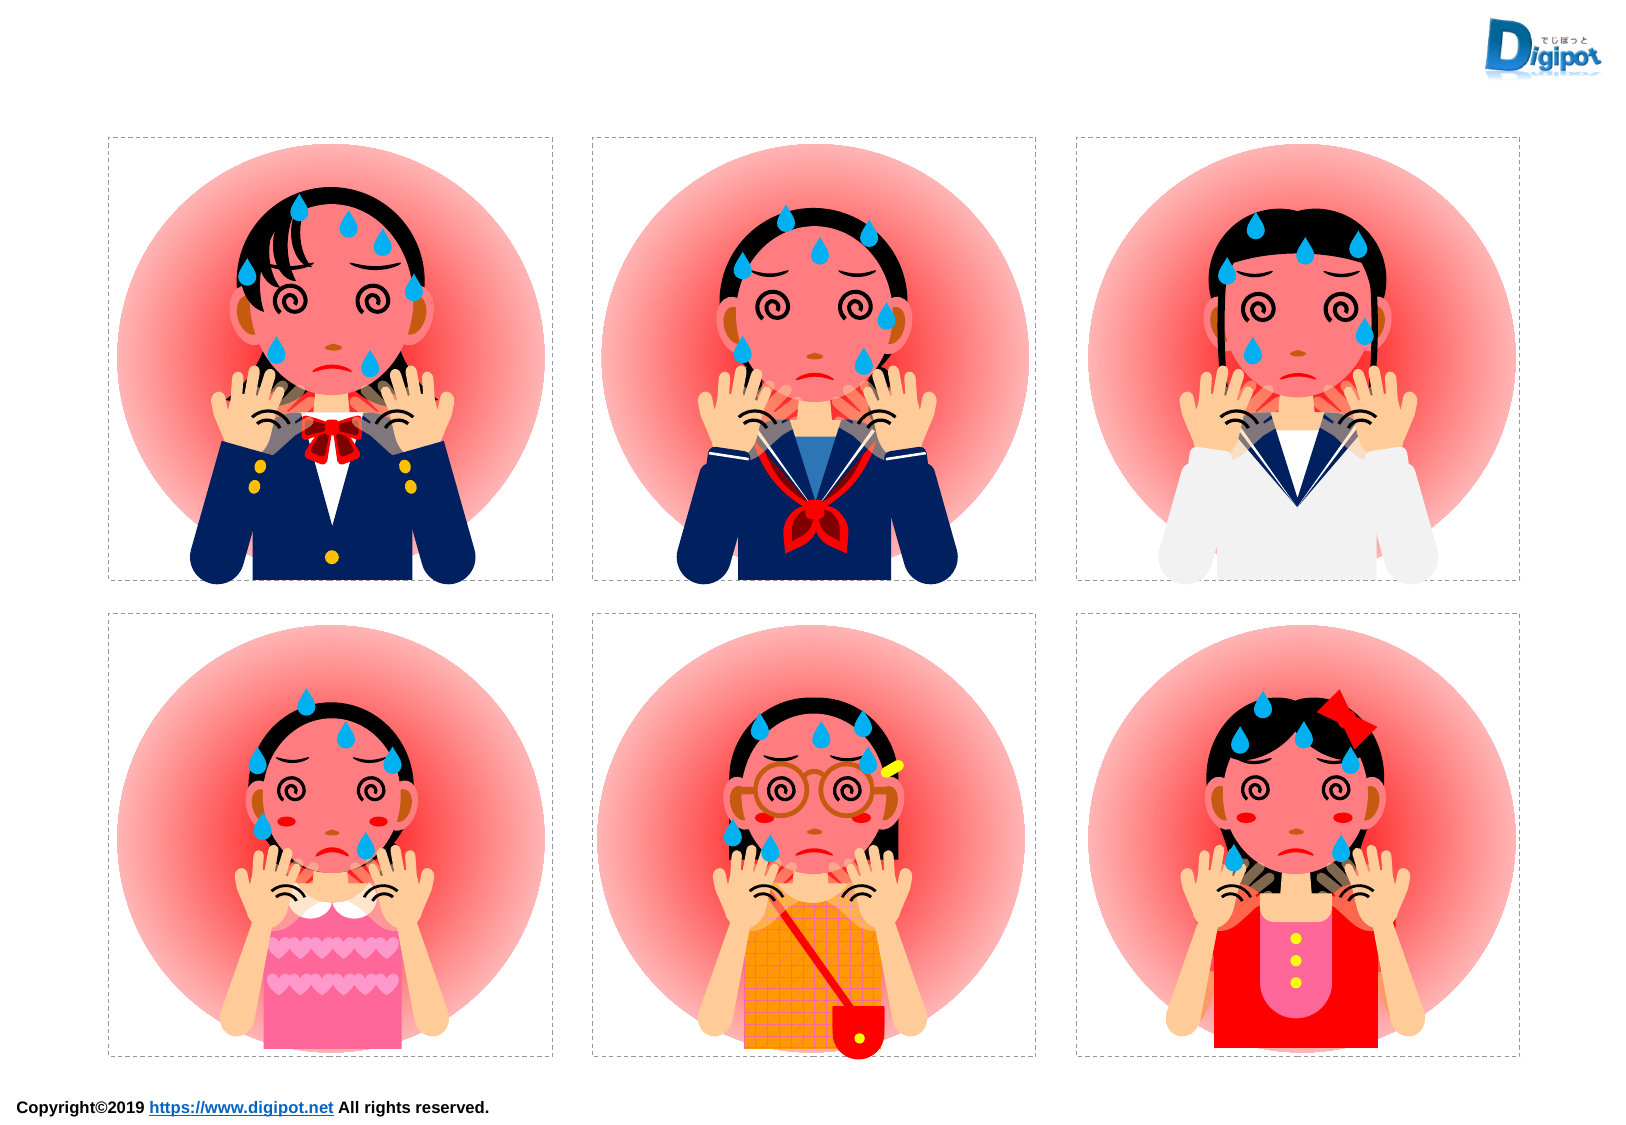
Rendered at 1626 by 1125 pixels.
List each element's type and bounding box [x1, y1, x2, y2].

text_box [1088, 625, 1516, 1053]
text_box [1088, 144, 1516, 586]
text_box [597, 625, 1025, 1060]
text_box [601, 144, 1029, 586]
picture [1485, 18, 1602, 82]
text_box [117, 625, 545, 1053]
text_box [117, 144, 545, 586]
